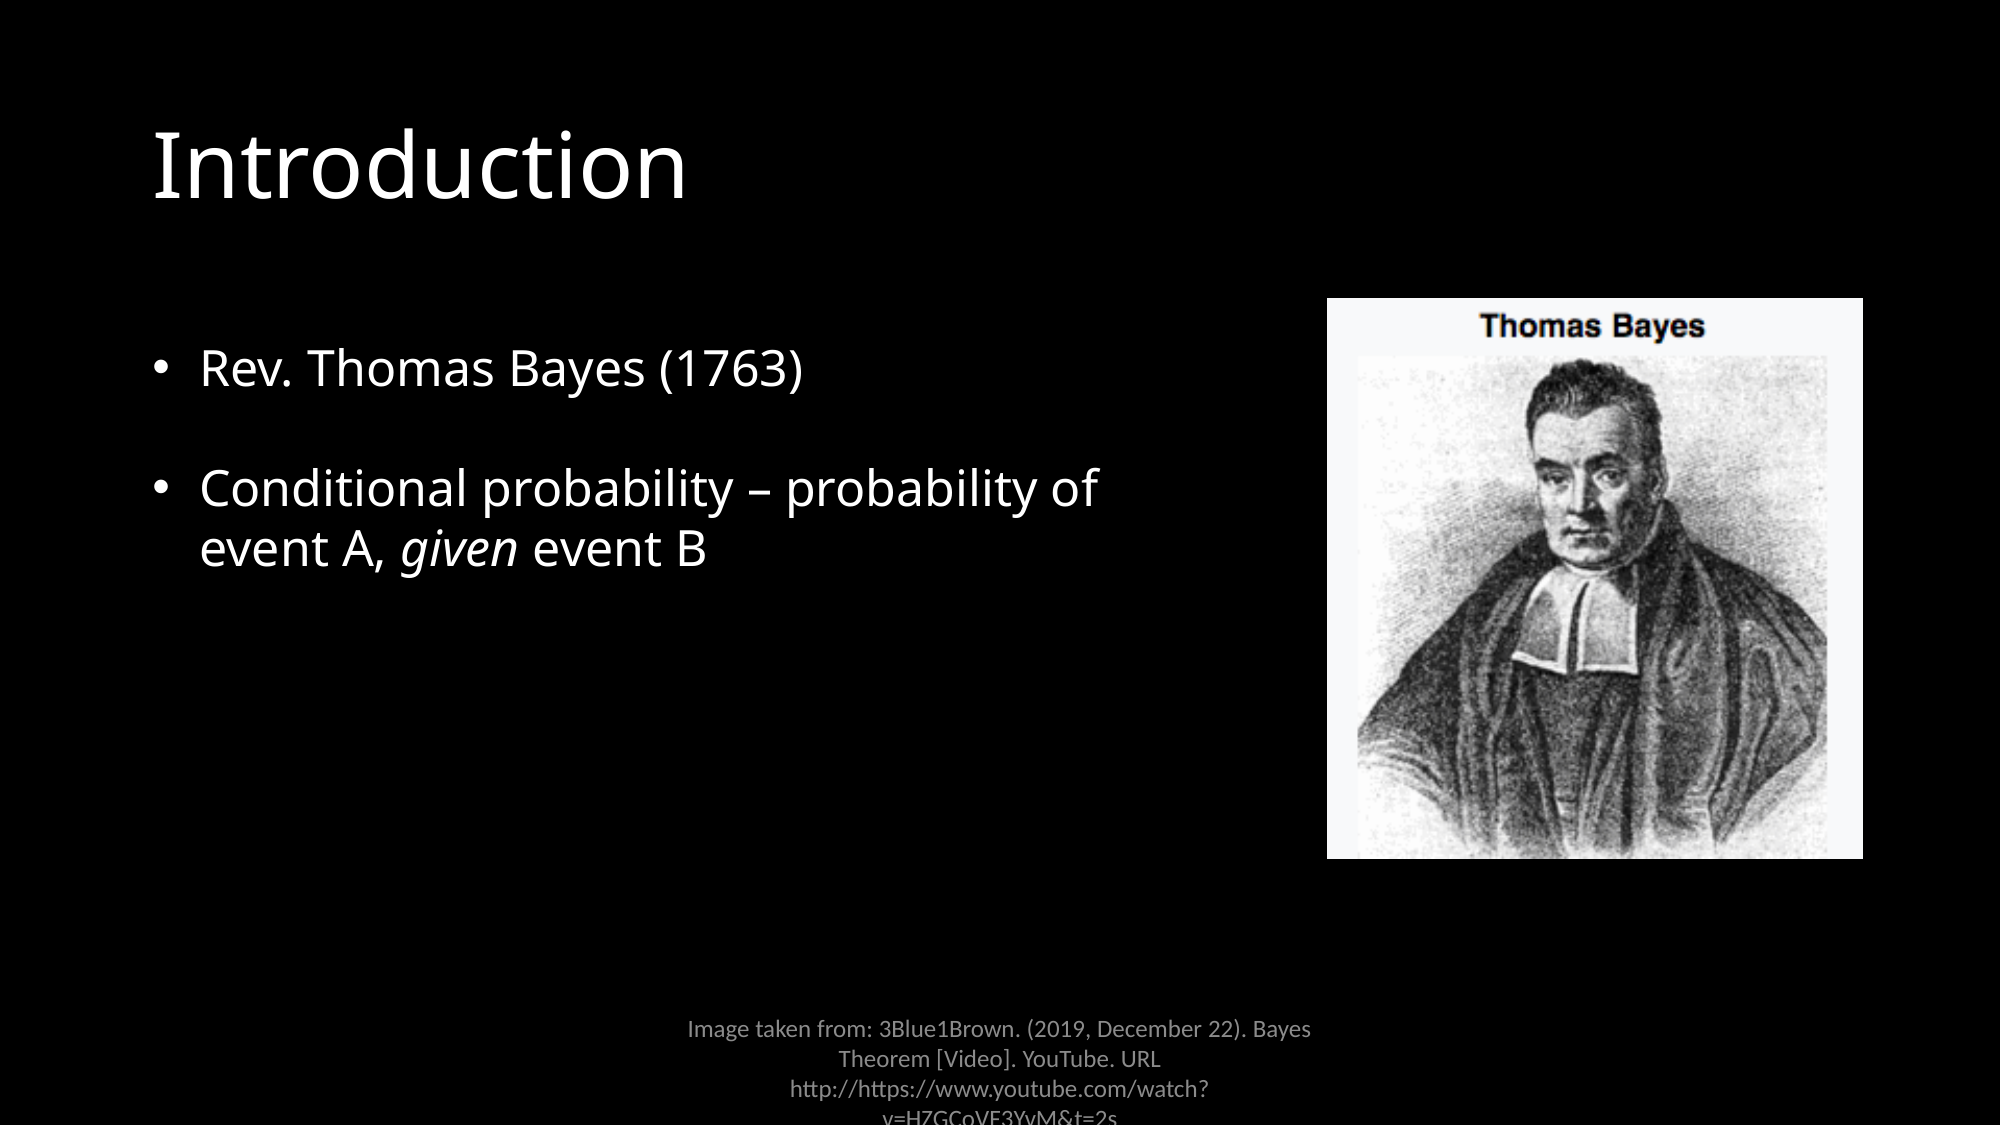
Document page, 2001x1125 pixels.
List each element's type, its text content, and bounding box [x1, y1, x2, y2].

title Introduction [137, 59, 1863, 278]
text_box Rev. Thomas Bayes (1763) Conditional probability – probability of event A, given event B [137, 328, 1162, 884]
footer Image taken from: 3Blue1Brown. (2019, December 22). Bayes Theorem [Video]. YouTube. URL http://https://www.youtube.com/watch?v=HZGCoVF3YvM&t=2s [662, 1042, 1338, 1103]
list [1326, 298, 1863, 859]
